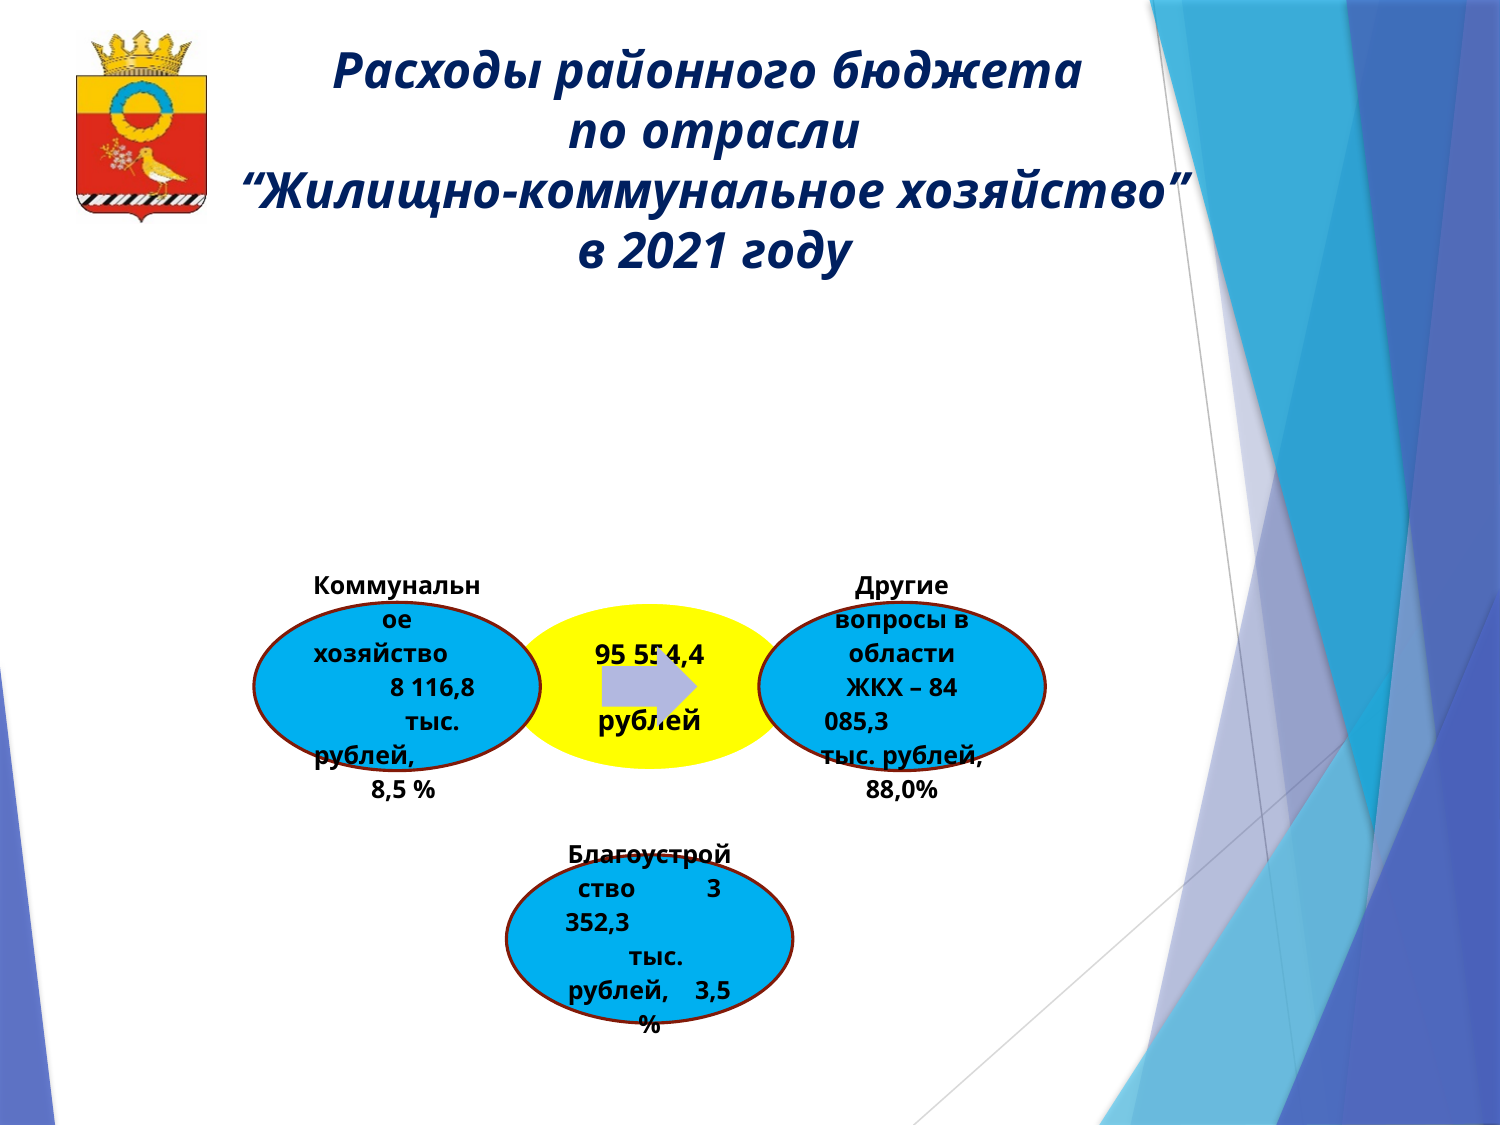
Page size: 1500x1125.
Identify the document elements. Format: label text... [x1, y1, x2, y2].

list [76, 349, 1223, 1024]
title Расходы районного бюджета по отрасли “Жилищно-коммунальное хозяйство” в 2021 году [206, 30, 1223, 254]
picture [76, 30, 208, 225]
